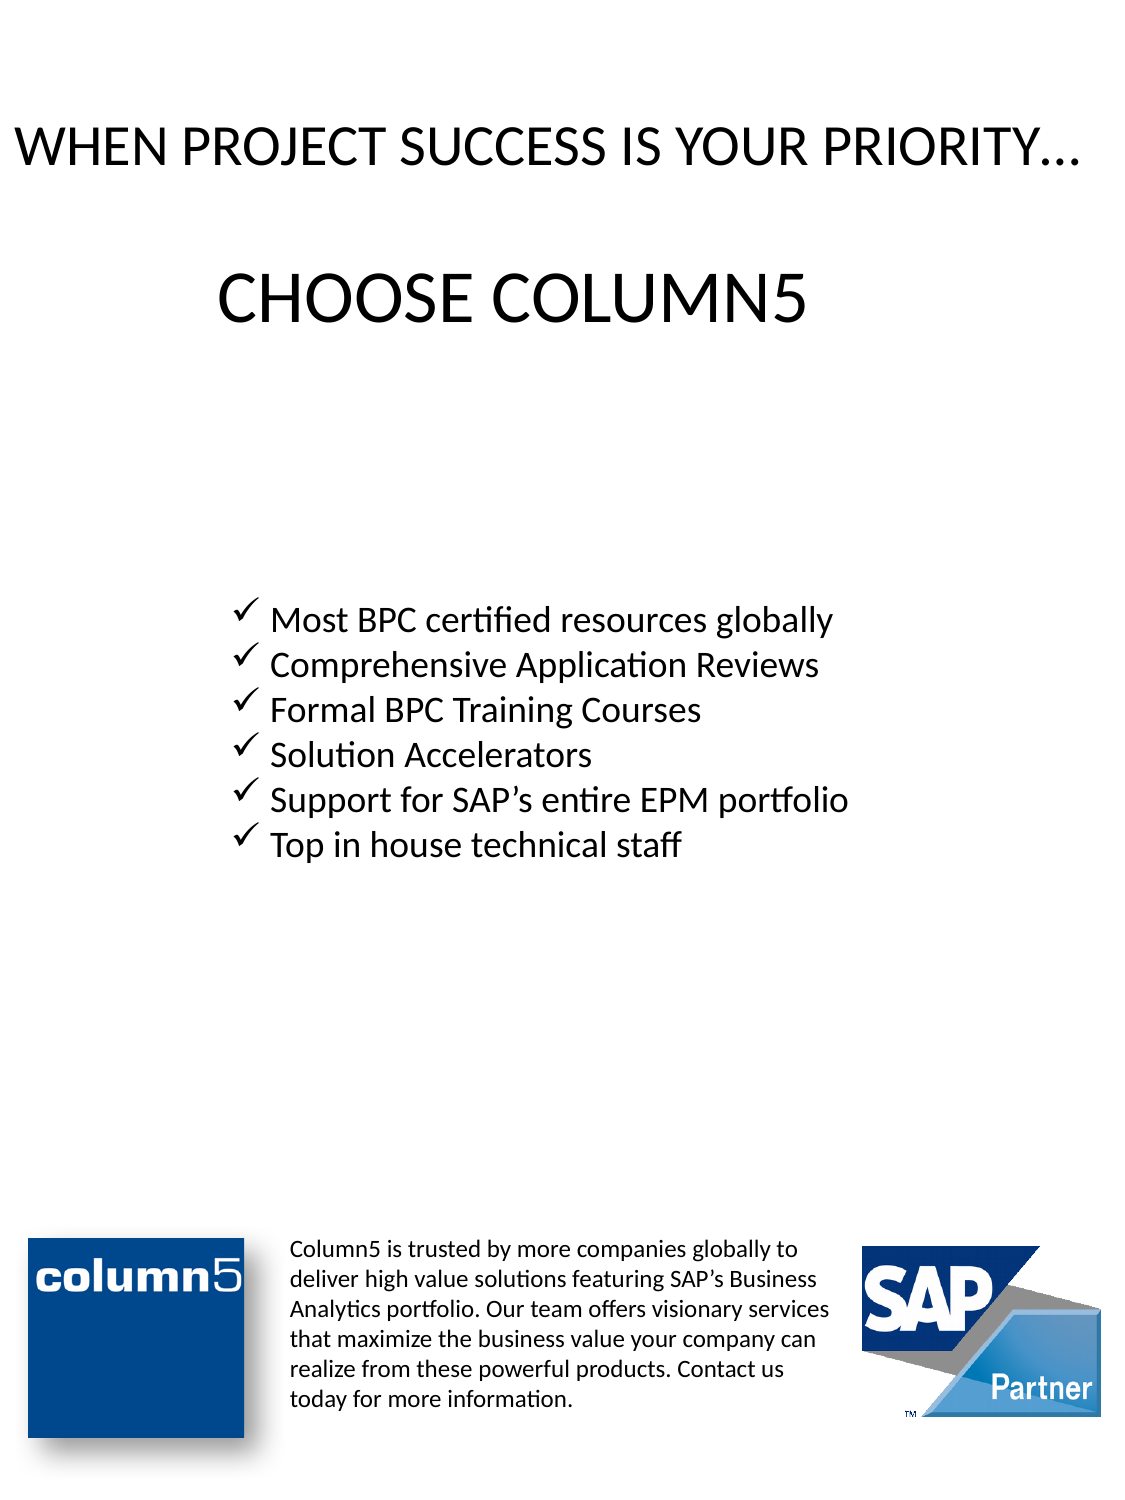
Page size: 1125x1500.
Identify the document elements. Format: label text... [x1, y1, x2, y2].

picture [27, 1237, 245, 1438]
text_box Most BPC certified resources globally Comprehensive Application Reviews Formal BPC Training Courses Solution Accelerators Support for SAP’s entire EPM portfolio Top in house technical staff [215, 587, 865, 873]
picture [862, 1246, 1102, 1417]
text_box WHEN PROJECT SUCCESS IS YOUR PRIORITY… CHOOSE COLUMN5 [0, 99, 1125, 345]
text_box Column5 is trusted by more companies globally to deliver high value solutions featuring SAP’s Business Analytics portfolio. Our team offers visionary services that maximize the business value your company can realize from these powerful products. Contact us today for more information. [275, 1224, 857, 1420]
